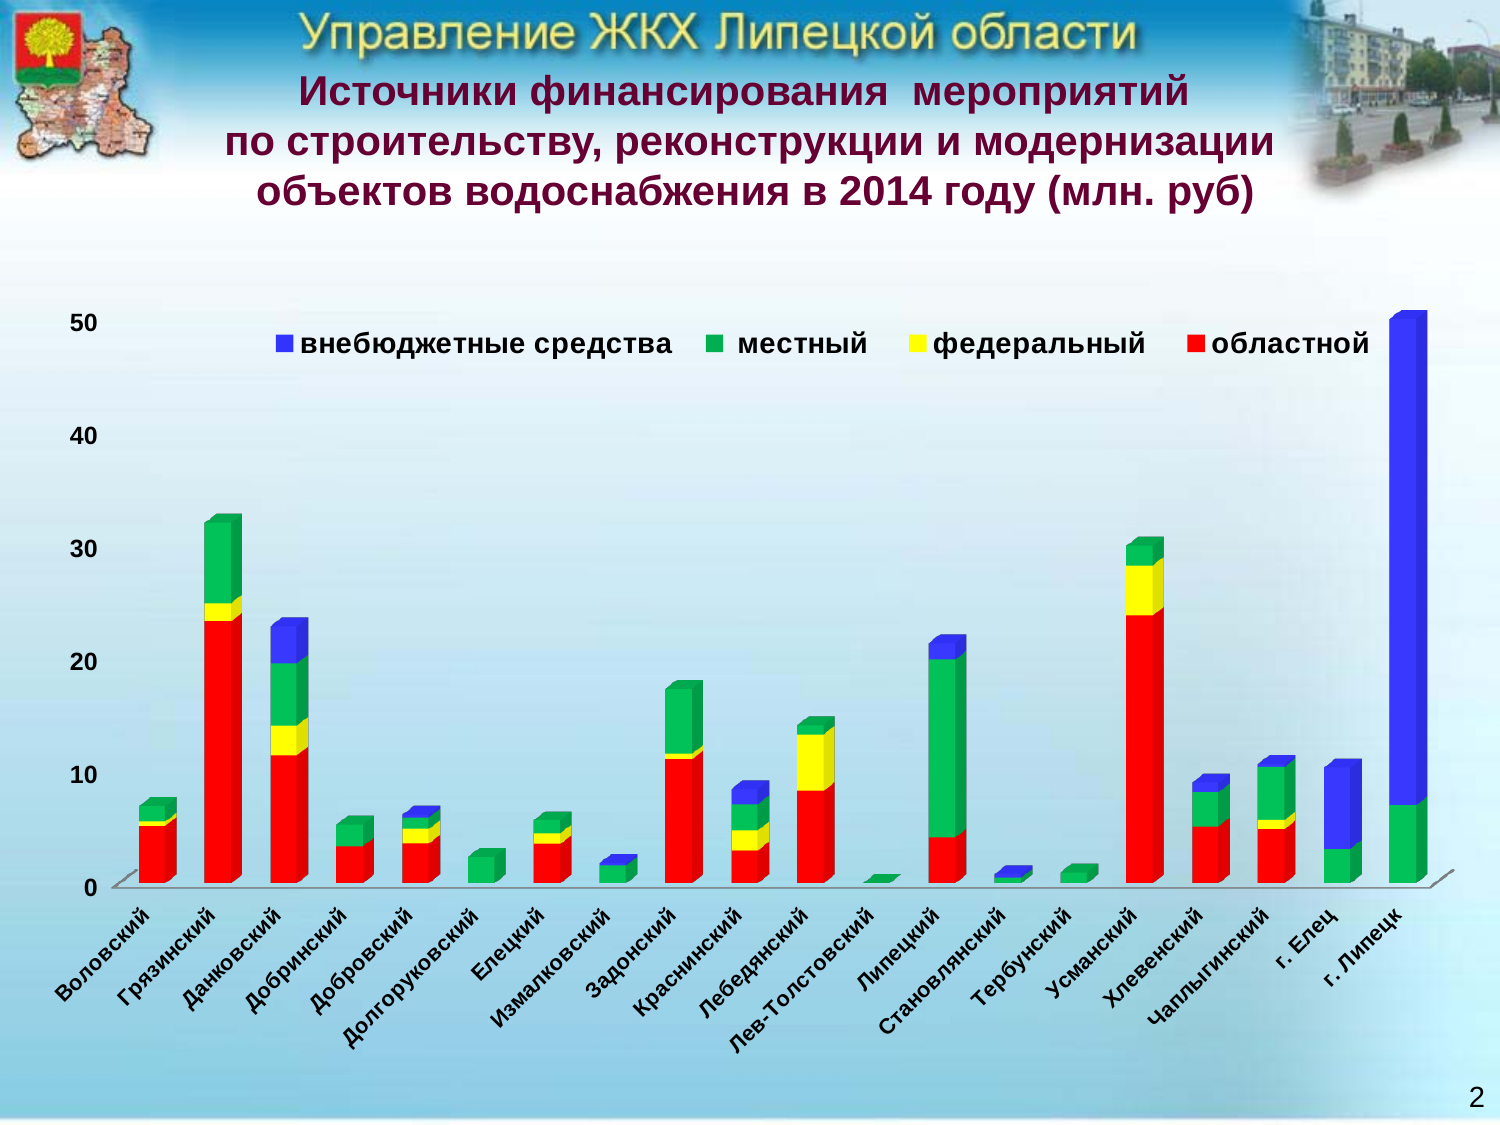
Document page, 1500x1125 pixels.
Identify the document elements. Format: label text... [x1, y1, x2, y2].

slide_number 2 [1149, 1070, 1500, 1125]
chart [17, 262, 1495, 1095]
title Источники финансирования мероприятий по строительству, реконструкции и модернизации объектов водоснабжения в 2014 году (млн. руб) [75, 45, 1425, 233]
picture [0, 0, 1500, 1125]
